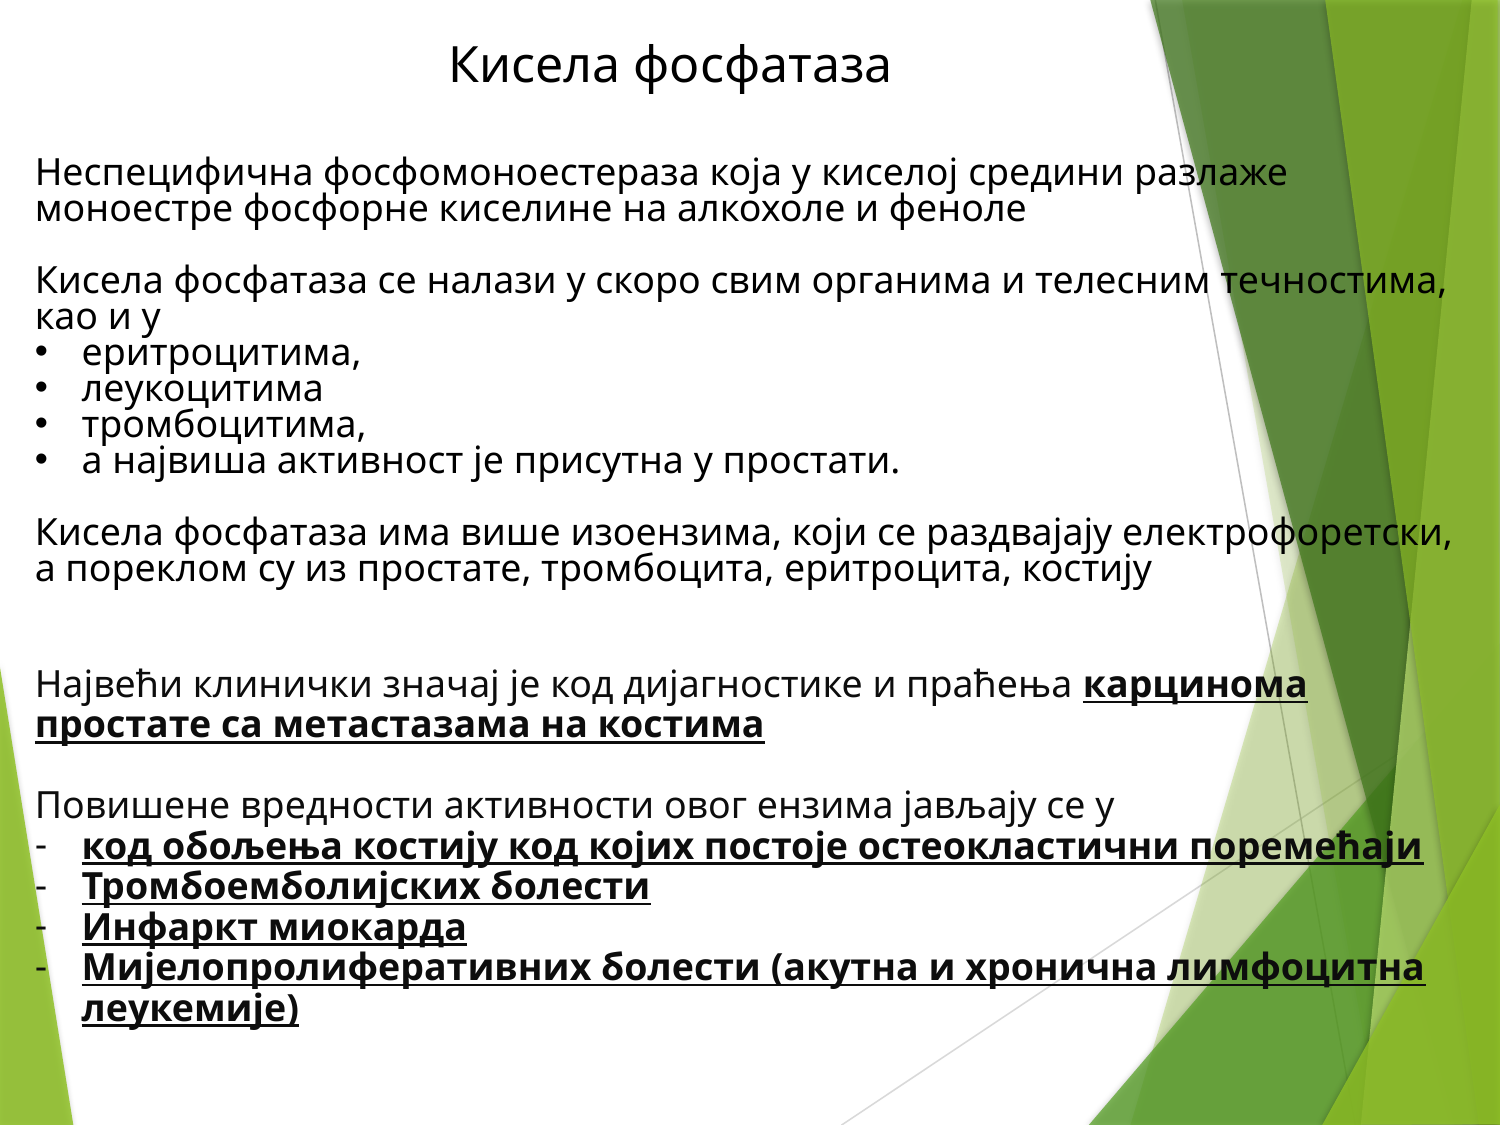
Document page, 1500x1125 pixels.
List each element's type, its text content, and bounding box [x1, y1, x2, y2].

text_box Неспецифична фосфомоноестераза која у киселој средини разлаже моноестре фосфорне киселине на алкохоле и феноле Кисела фосфатаза се налази у скоро свим органима и телесним течностима, као и у еритроцитима, леукоцитима тромбоцитима, а највиша активност је присутна у простати. Кисела фосфатаза има више изоензима, који се раздвајају електрофоретски, а пореклом су из простате, тромбоцита, еритроцита, костију Највећи клинички значај је код дијагностике и праћења карцинома простате са метастазама на костима Повишене вредности активности овог ензима јављају се у код обољења костију код којих постоје остеокластични поремећаји Тромбоемболијских болести Инфаркт миокарда Мијелопролиферативних болести (акутна и хронична лимфоцитна леукемије) [20, 149, 1486, 1113]
text_box Кисела фосфатаза [433, 25, 908, 100]
